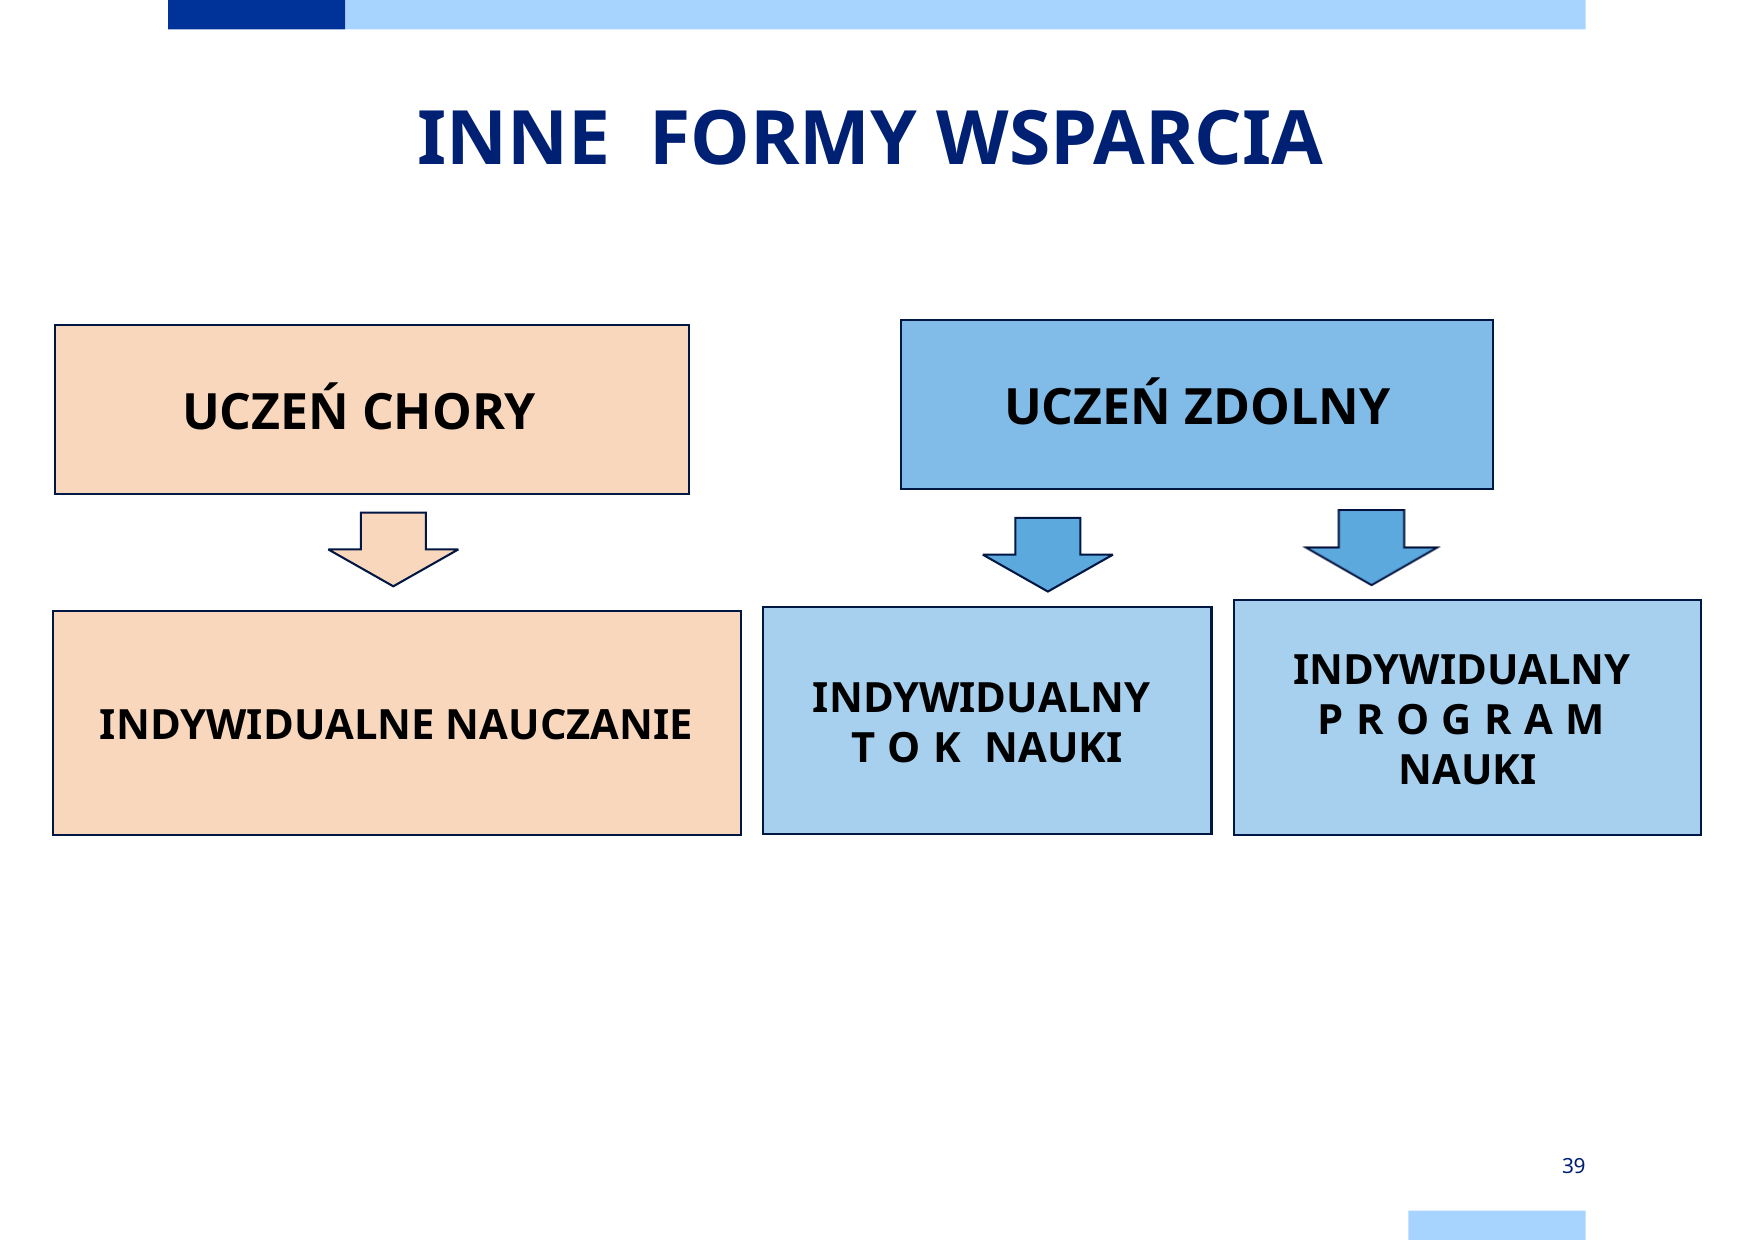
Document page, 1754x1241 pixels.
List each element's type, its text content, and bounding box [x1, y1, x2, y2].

text_box INDYWIDUALNY PROGRAM NAUKI [1233, 599, 1702, 836]
text_box UCZEŃ ZDOLNY [900, 319, 1494, 490]
title INNE FORMY WSPARCIA [156, 29, 1586, 203]
picture [1302, 509, 1441, 587]
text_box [762, 517, 1212, 835]
text_box UCZEŃ CHORY [54, 324, 690, 495]
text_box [52, 512, 741, 836]
slide_number 39 [1408, 1151, 1586, 1182]
